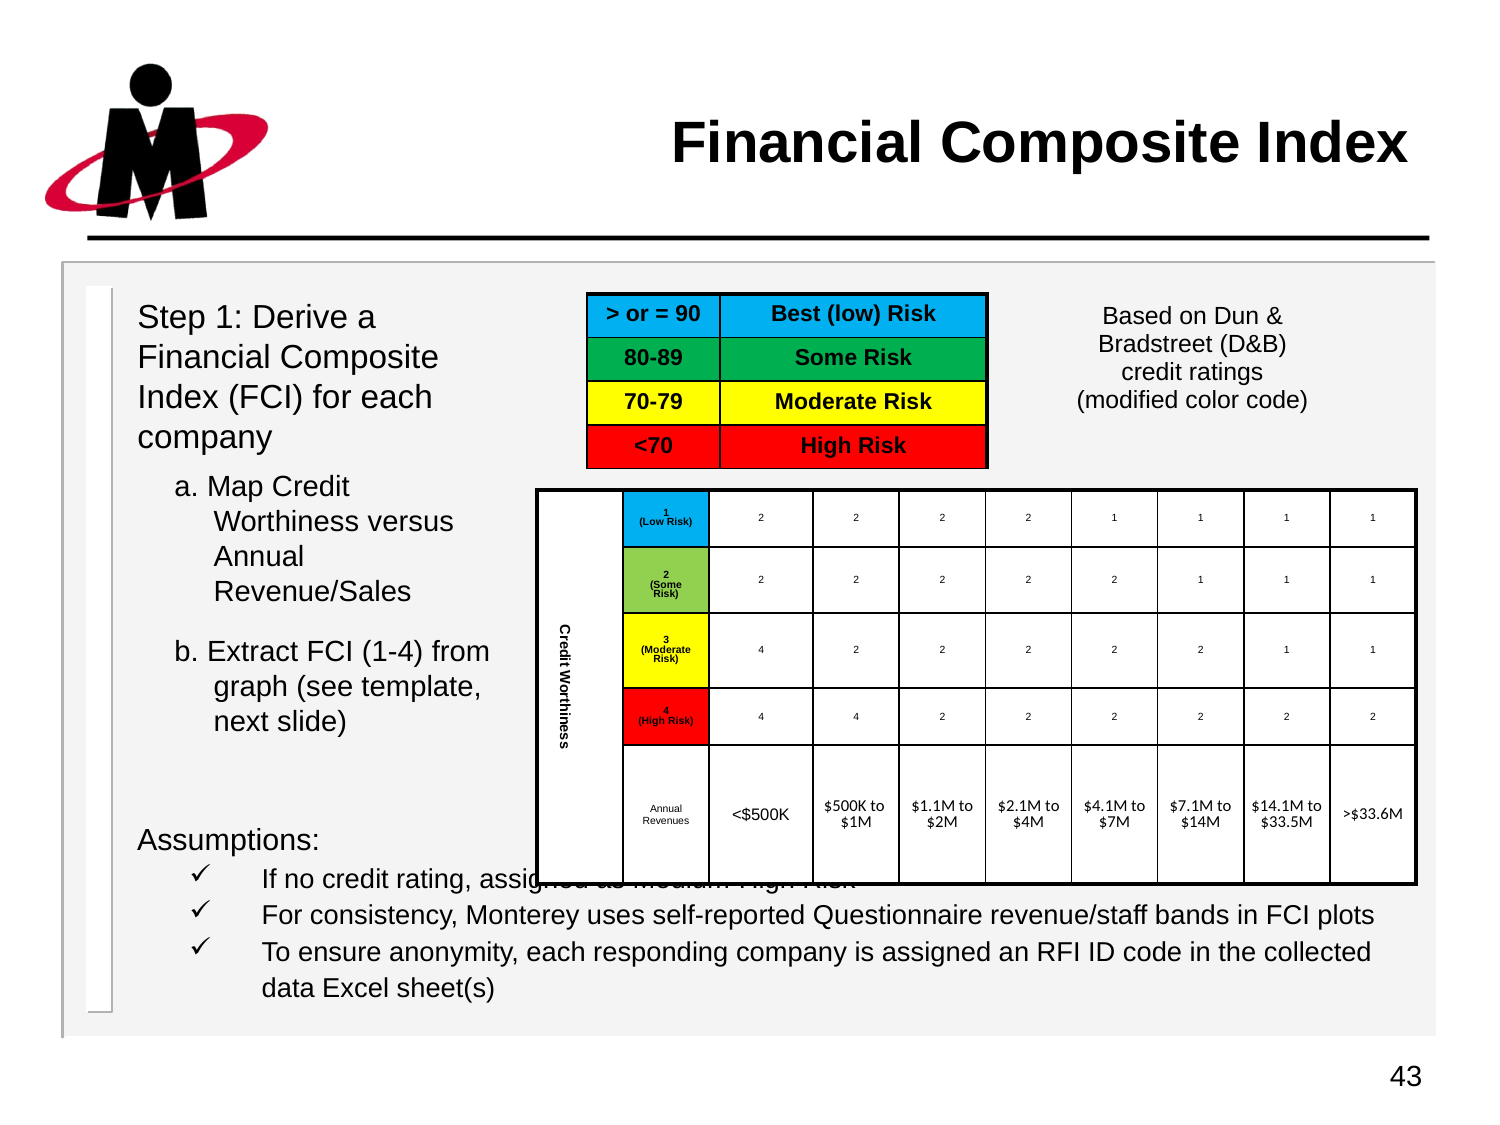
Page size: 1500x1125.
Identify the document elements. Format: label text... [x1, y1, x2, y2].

table_header 2 [986, 492, 1071, 546]
text_box Assumptions: If no credit rating, assigned as Medium-High Risk For consistency, Monterey uses self-reported Questionnaire revenue/staff bands in FCI plots To ensure anonymity, each responding company is assigned an RFI ID code in the collected data Excel sheet(s) [122, 809, 1402, 1041]
table_cell Moderate Risk [721, 382, 985, 424]
table_cell 2 [1158, 689, 1243, 744]
table_cell High Risk [721, 426, 985, 468]
table_cell 2 [900, 689, 985, 744]
table_cell Some Risk [721, 338, 985, 380]
table_cell 2 [1158, 614, 1243, 687]
table_cell 4 [710, 614, 812, 687]
table_cell 2 [1245, 689, 1329, 744]
table_cell 1 [1331, 548, 1414, 612]
table_cell $7.1M to $14M [1158, 746, 1243, 882]
table_cell 2 (Some Risk) [624, 548, 708, 612]
table_cell 80-89 [588, 338, 719, 380]
table_header Best (low) Risk [721, 296, 985, 337]
table_cell $500K to $1M [814, 746, 898, 882]
table_cell 2 [1072, 689, 1157, 744]
table_header 1 (Low Risk) [624, 492, 708, 546]
table_header 2 [900, 492, 985, 546]
table_cell 2 [1331, 689, 1414, 744]
table_header 1 [1158, 492, 1243, 546]
table_cell 1 [1331, 614, 1414, 687]
table_cell 4 [710, 689, 812, 744]
table_cell 1 [1245, 548, 1329, 612]
table_cell Annual Revenues [624, 746, 708, 882]
table_cell 2 [814, 548, 898, 612]
table_cell 1 [1245, 614, 1329, 687]
table_cell 70-79 [588, 382, 719, 424]
table_cell 2 [986, 548, 1071, 612]
slide_number 43 [1124, 1036, 1438, 1113]
table_cell 2 [900, 614, 985, 687]
table_cell 2 [710, 548, 812, 612]
table_cell >$33.6M [1331, 746, 1414, 882]
table_header 2 [814, 492, 898, 546]
table_cell 1 [1158, 548, 1243, 612]
table_cell <$500K [710, 746, 812, 882]
table_cell $4.1M to $7M [1072, 746, 1157, 882]
table_header 1 [1245, 492, 1329, 546]
table_header 2 [710, 492, 812, 546]
table_cell 4 [814, 689, 898, 744]
table_cell 2 [1072, 614, 1157, 687]
table_cell 2 [814, 614, 898, 687]
table_header Credit Worthiness [539, 492, 622, 882]
table_cell <70 [588, 426, 719, 468]
picture [27, 44, 283, 251]
table_cell $14.1M to $33.5M [1245, 746, 1329, 882]
table_cell $2.1M to $4M [986, 746, 1071, 882]
table_cell 3 (Moderate Risk) [624, 614, 708, 687]
table_cell 2 [986, 689, 1071, 744]
text_box Based on Dun & Bradstreet (D&B) credit ratings (modified color code) [1061, 294, 1324, 446]
table_header 1 [1331, 492, 1414, 546]
table_cell 2 [986, 614, 1071, 687]
list Step 1: Derive a Financial Composite Index (FCI) for each company a. Map Credit Worthiness versus Annual Revenue/Sales b. Extract FCI (1-4) from graph (see template, next slide) [122, 287, 507, 809]
table_header 1 [1072, 492, 1157, 546]
table_cell 2 [1072, 548, 1157, 612]
table_cell $1.1M to $2M [900, 746, 985, 882]
table_cell 2 [900, 548, 985, 612]
table_header > or = 90 [588, 296, 719, 337]
table_cell 4 (High Risk) [624, 689, 708, 744]
title Financial Composite Index [367, 44, 1426, 233]
